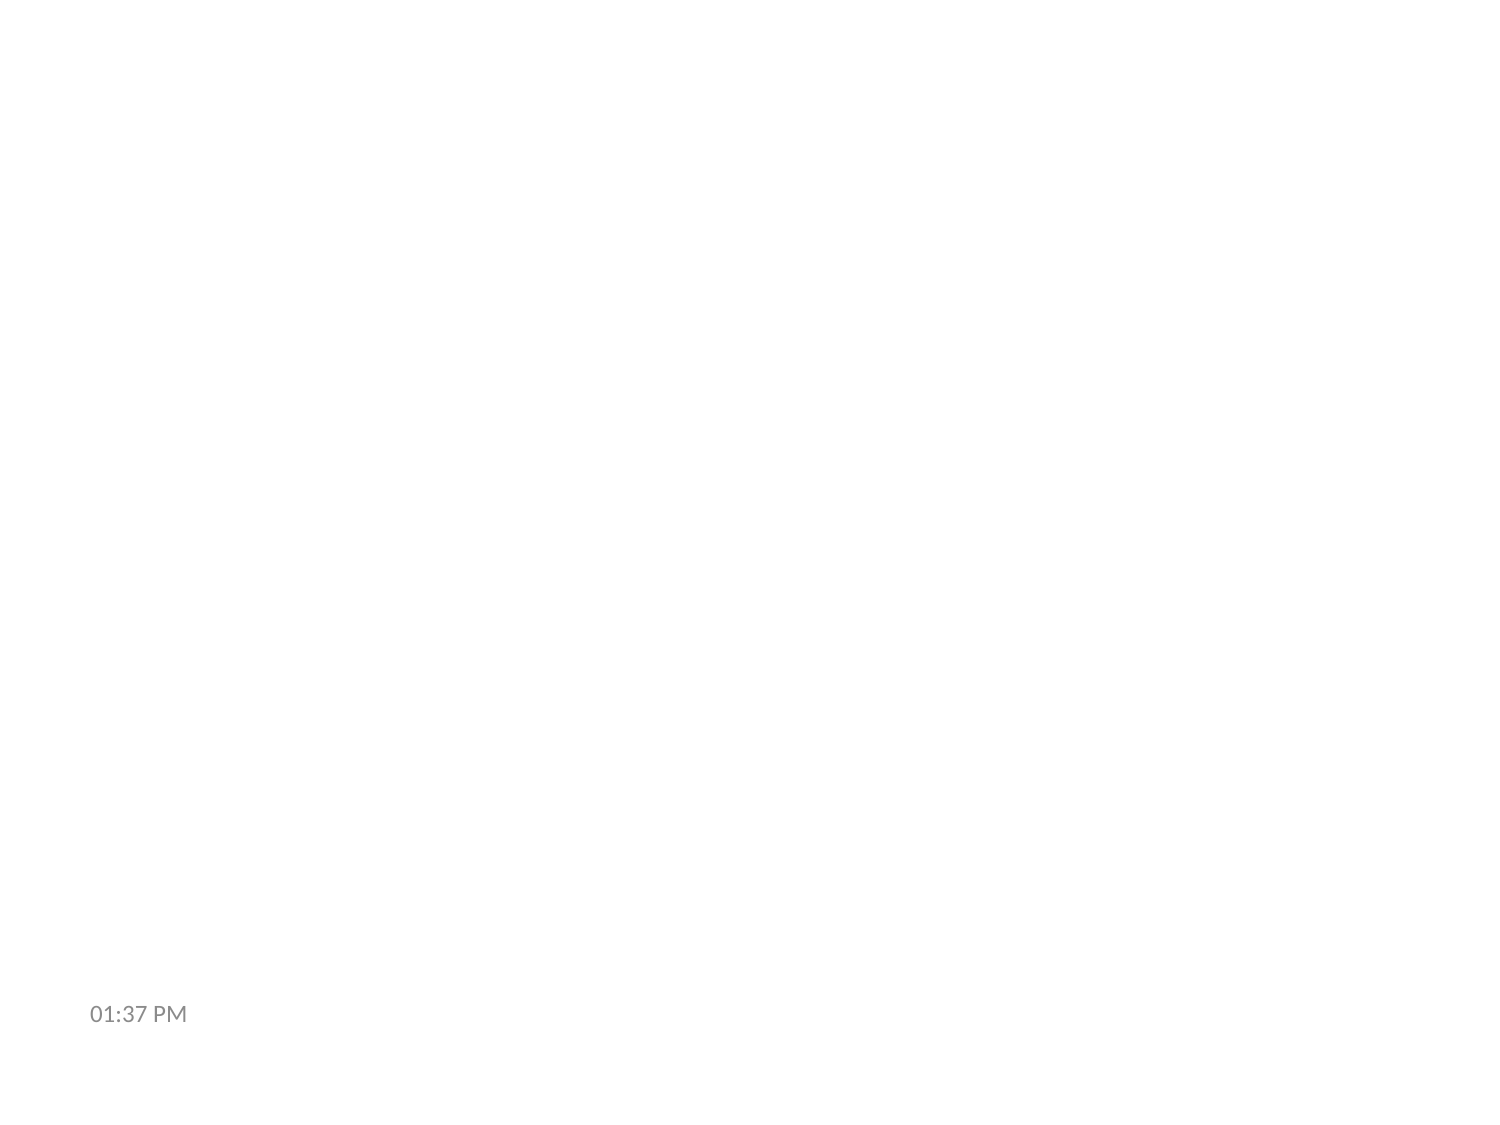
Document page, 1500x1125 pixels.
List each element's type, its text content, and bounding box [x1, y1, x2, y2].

text_box 3:35 PM [75, 982, 425, 1043]
